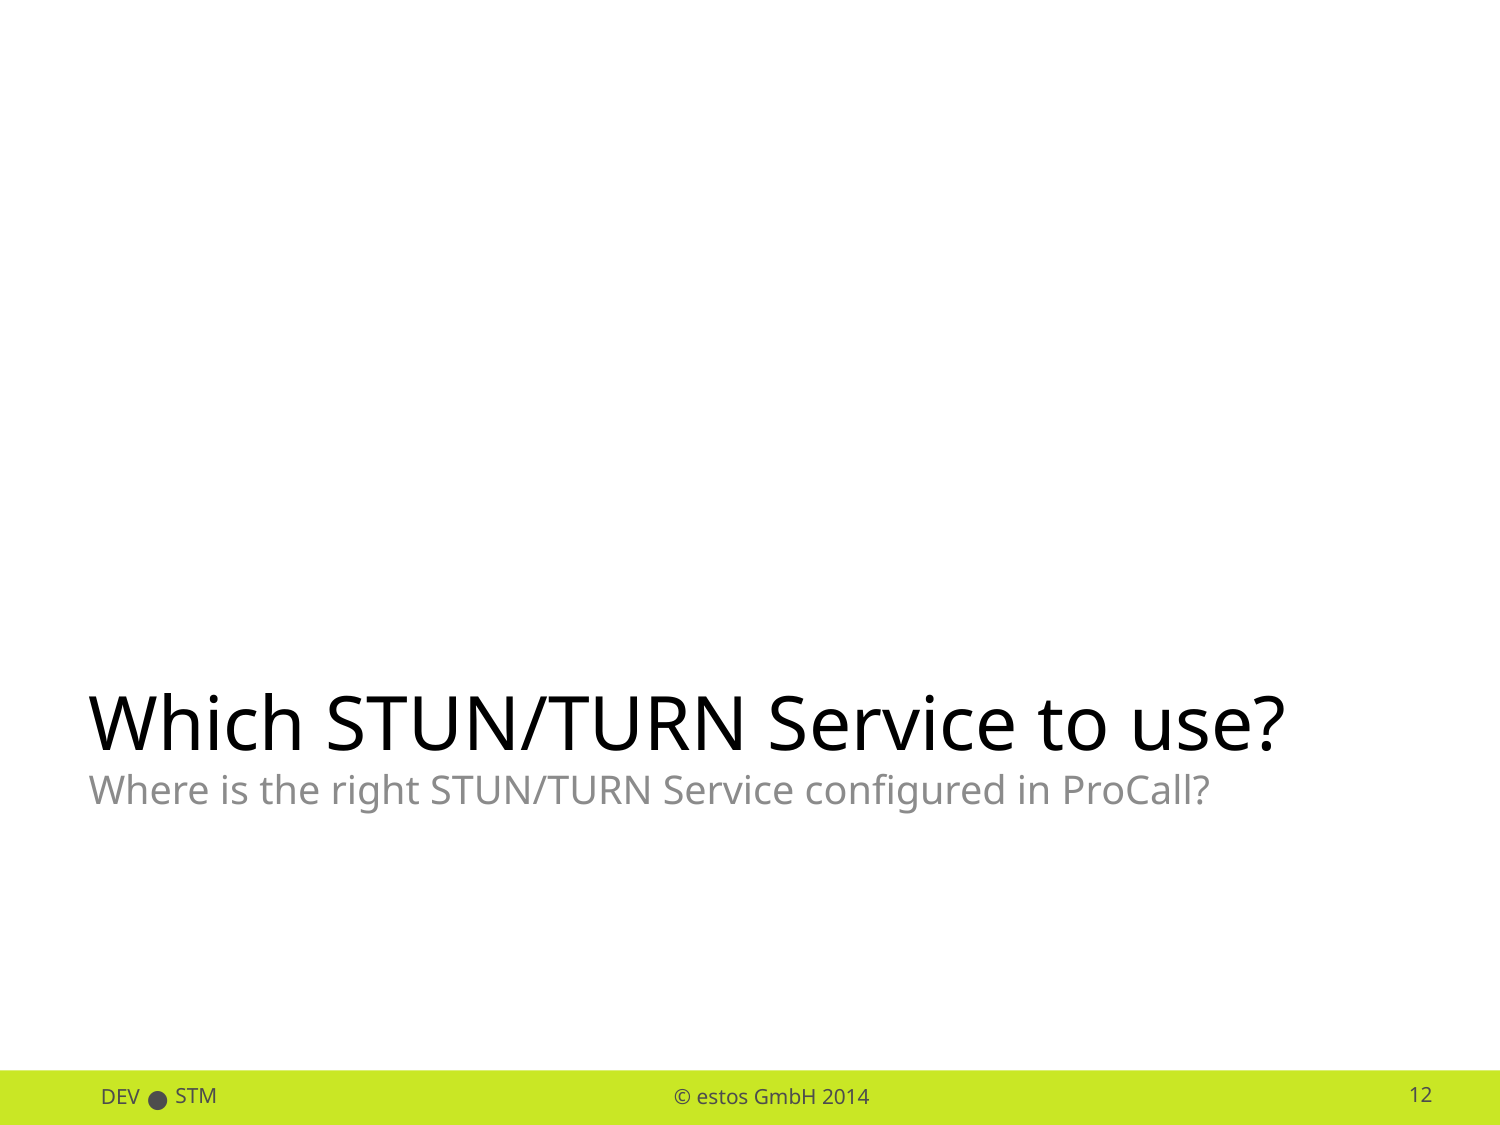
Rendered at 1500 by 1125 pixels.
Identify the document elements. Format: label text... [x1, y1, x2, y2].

slide_number 12 [1364, 1078, 1433, 1115]
title Which STUN/TURN Service to use? [88, 172, 1424, 765]
slide_number DEV [33, 1078, 140, 1115]
list Where is the right STUN/TURN Service configured in ProCall? [88, 765, 1424, 1012]
footer STM [175, 1078, 530, 1115]
